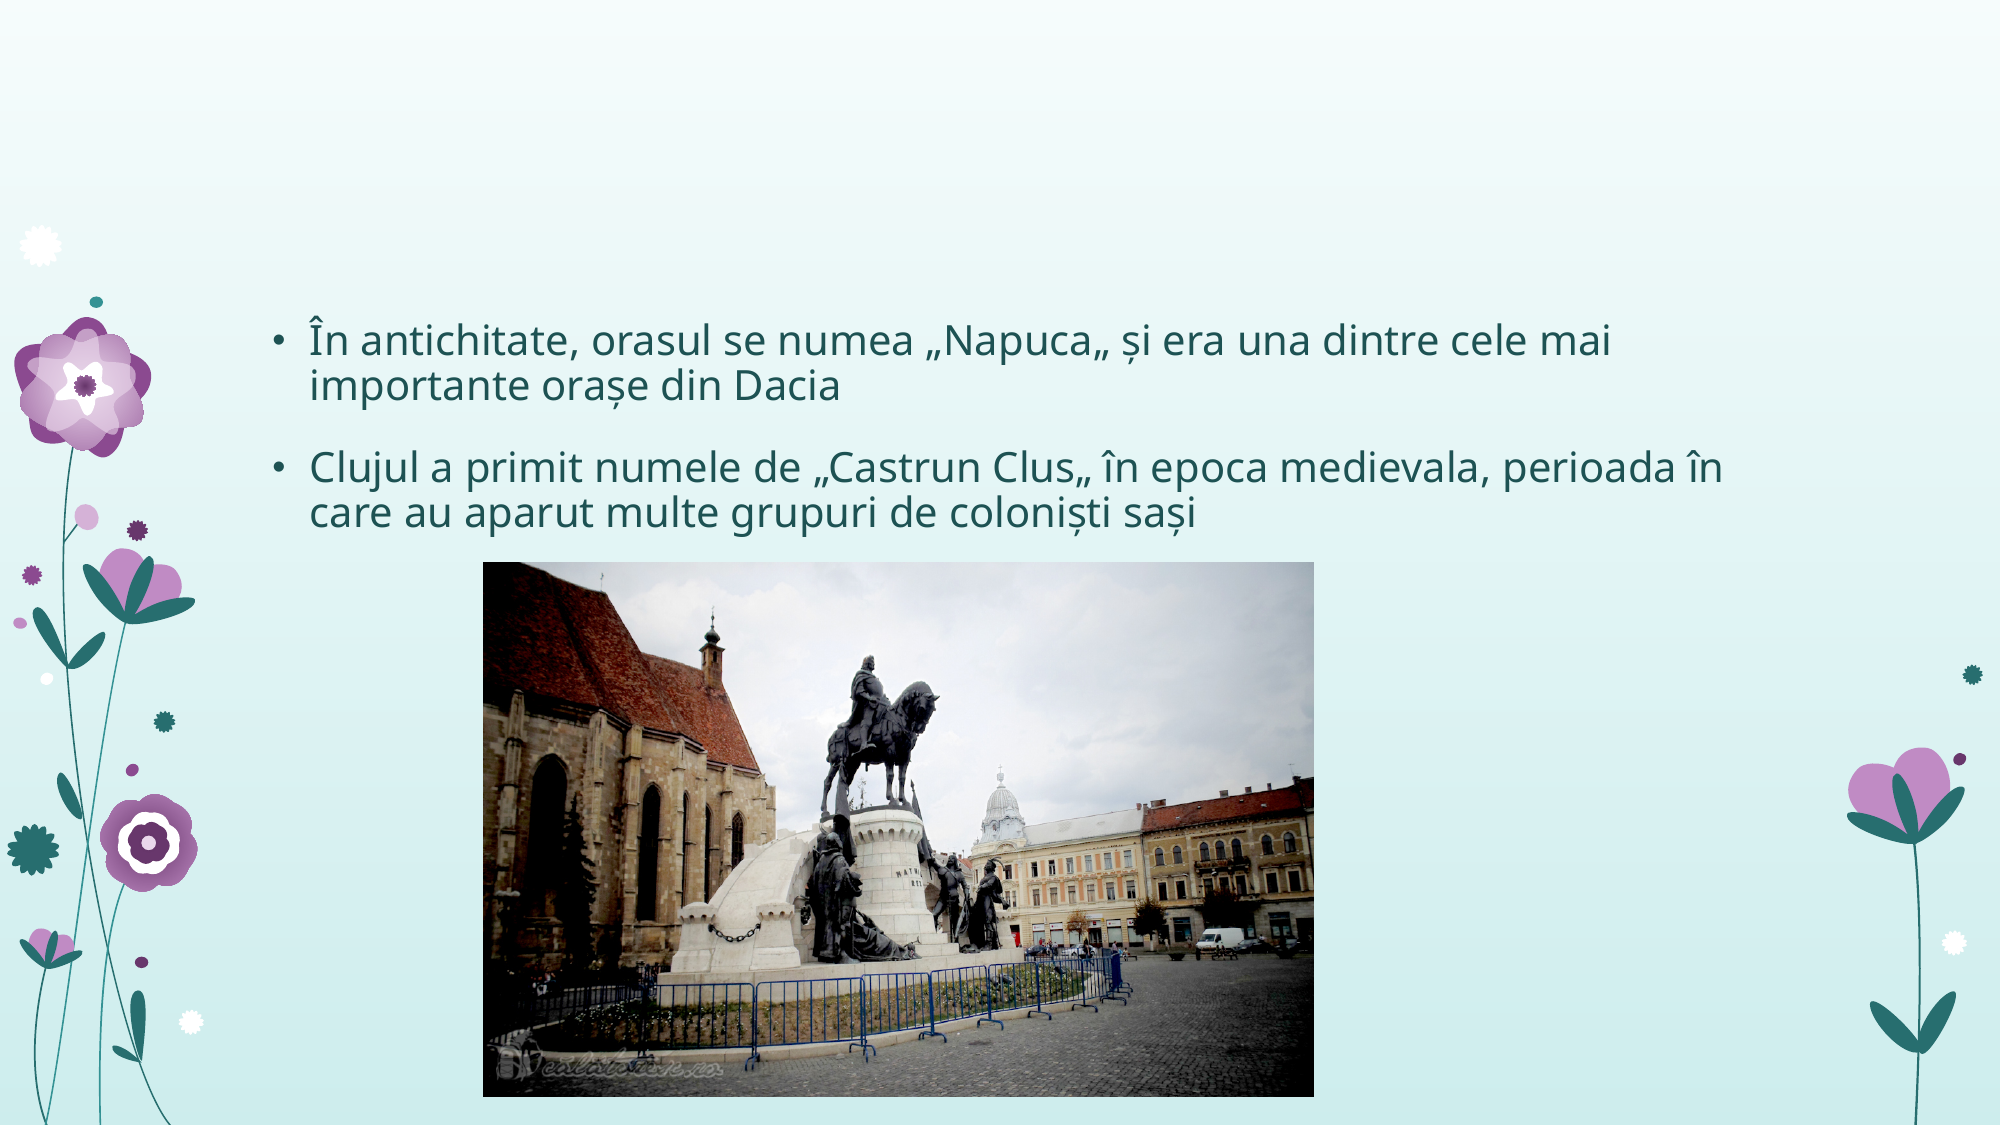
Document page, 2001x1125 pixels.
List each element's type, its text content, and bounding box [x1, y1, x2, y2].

picture [482, 562, 1314, 1097]
list În antichitate, orasul se numea „Napuca„ și era una dintre cele mai importante orașe din Dacia Clujul a primit numele de „Castrun Clus„ în epoca medievala, perioada în care au aparut multe grupuri de coloniști sași [249, 311, 1750, 987]
